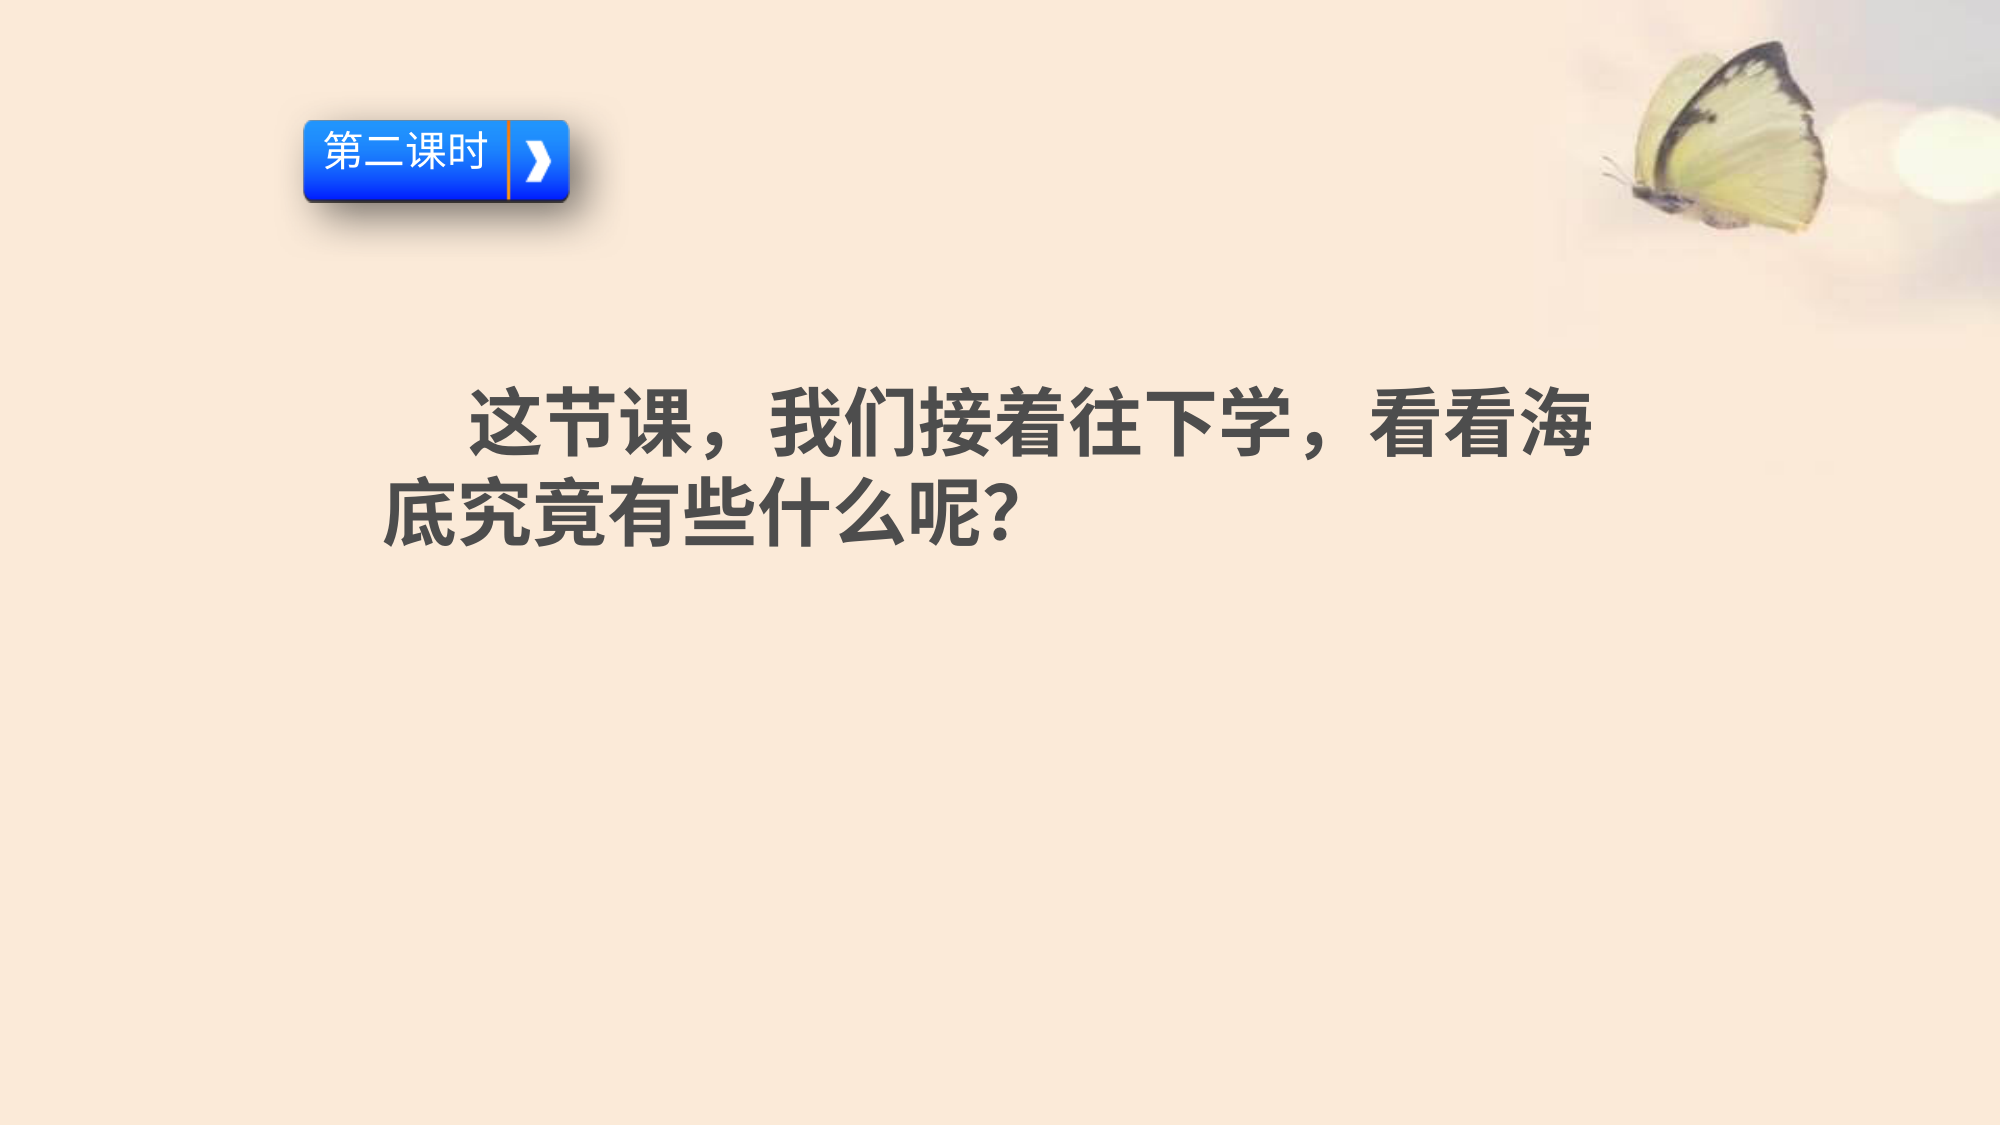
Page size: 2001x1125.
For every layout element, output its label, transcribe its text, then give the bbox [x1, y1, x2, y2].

picture [0, 0, 2000, 1125]
text_box 这节课，我们接着往下学，看看海底究竟有些什么呢？ [371, 369, 1624, 562]
